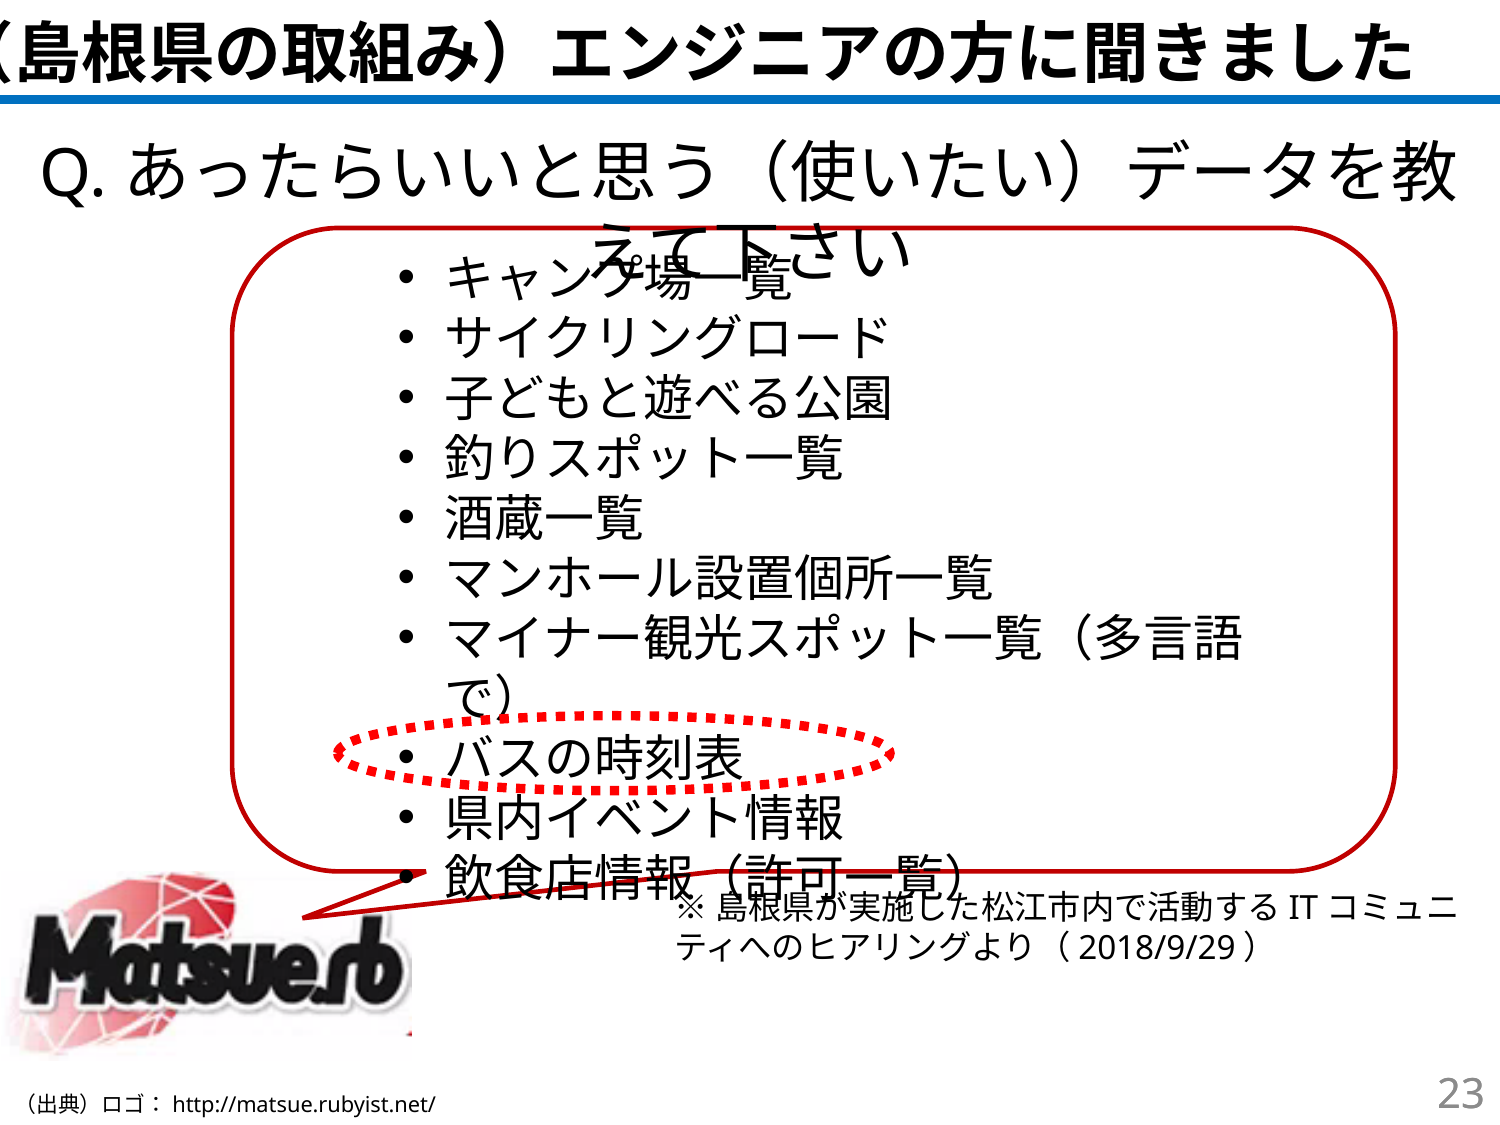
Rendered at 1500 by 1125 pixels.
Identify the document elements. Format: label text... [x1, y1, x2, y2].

text_box （出典）ロゴ：http://matsue.rubyist.net/ [0, 1083, 1251, 1125]
text_box Q.あったらいいと思う（使いたい）データを教えて下さい [6, 121, 1492, 297]
text_box （島根県の取組み）エンジニアの方に聞きました [0, 3, 1432, 95]
picture [1, 871, 412, 1061]
text_box 22 [1162, 1065, 1500, 1125]
text_box [336, 714, 892, 792]
text_box [231, 297, 382, 871]
text_box ※島根県が実施した松江市内で活動するITコミュニティへのヒアリングより（2018/9/29） [659, 878, 1492, 974]
text_box キャンプ場一覧 サイクリングロード 子どもと遊べる公園 釣りスポット一覧 酒蔵一覧 マンホール設置個所一覧 マイナー観光スポット一覧（多言語で） バスの時刻表 県内イベント情報 飲食店情報（許可一覧） [382, 239, 1333, 914]
text_box [1333, 297, 1397, 863]
